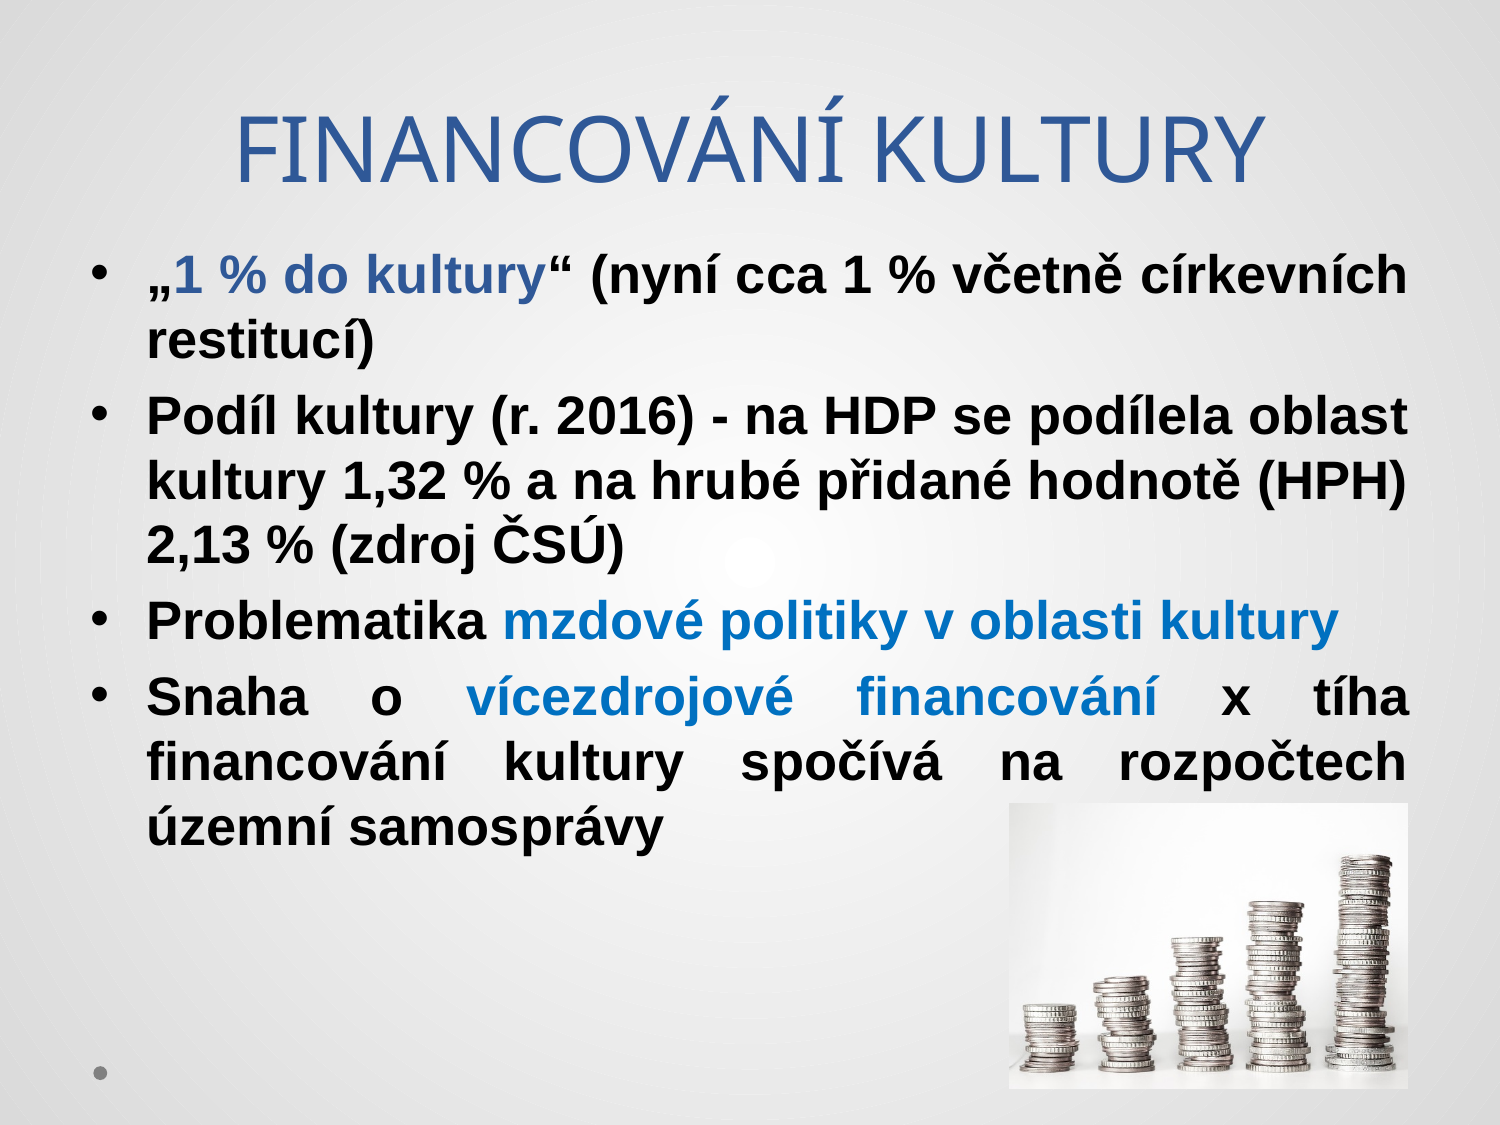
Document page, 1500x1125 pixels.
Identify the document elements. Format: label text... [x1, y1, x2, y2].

picture [1009, 803, 1408, 1089]
list „1 % do kultury“ (nyní cca 1 % včetně církevních restitucí) Podíl kultury (r. 2016) - na HDP se podílela oblast kultury 1,32 % a na hrubé přidané hodnotě (HPH) 2,13 % (zdroj ČSÚ) Problematika mzdové politiky v oblasti kultury Snaha o vícezdrojové financování x tíha financování kultury spočívá na rozpočtech územní samosprávy [75, 231, 1425, 1094]
title FINANCOVÁNÍ KULTURY [75, 66, 1425, 209]
